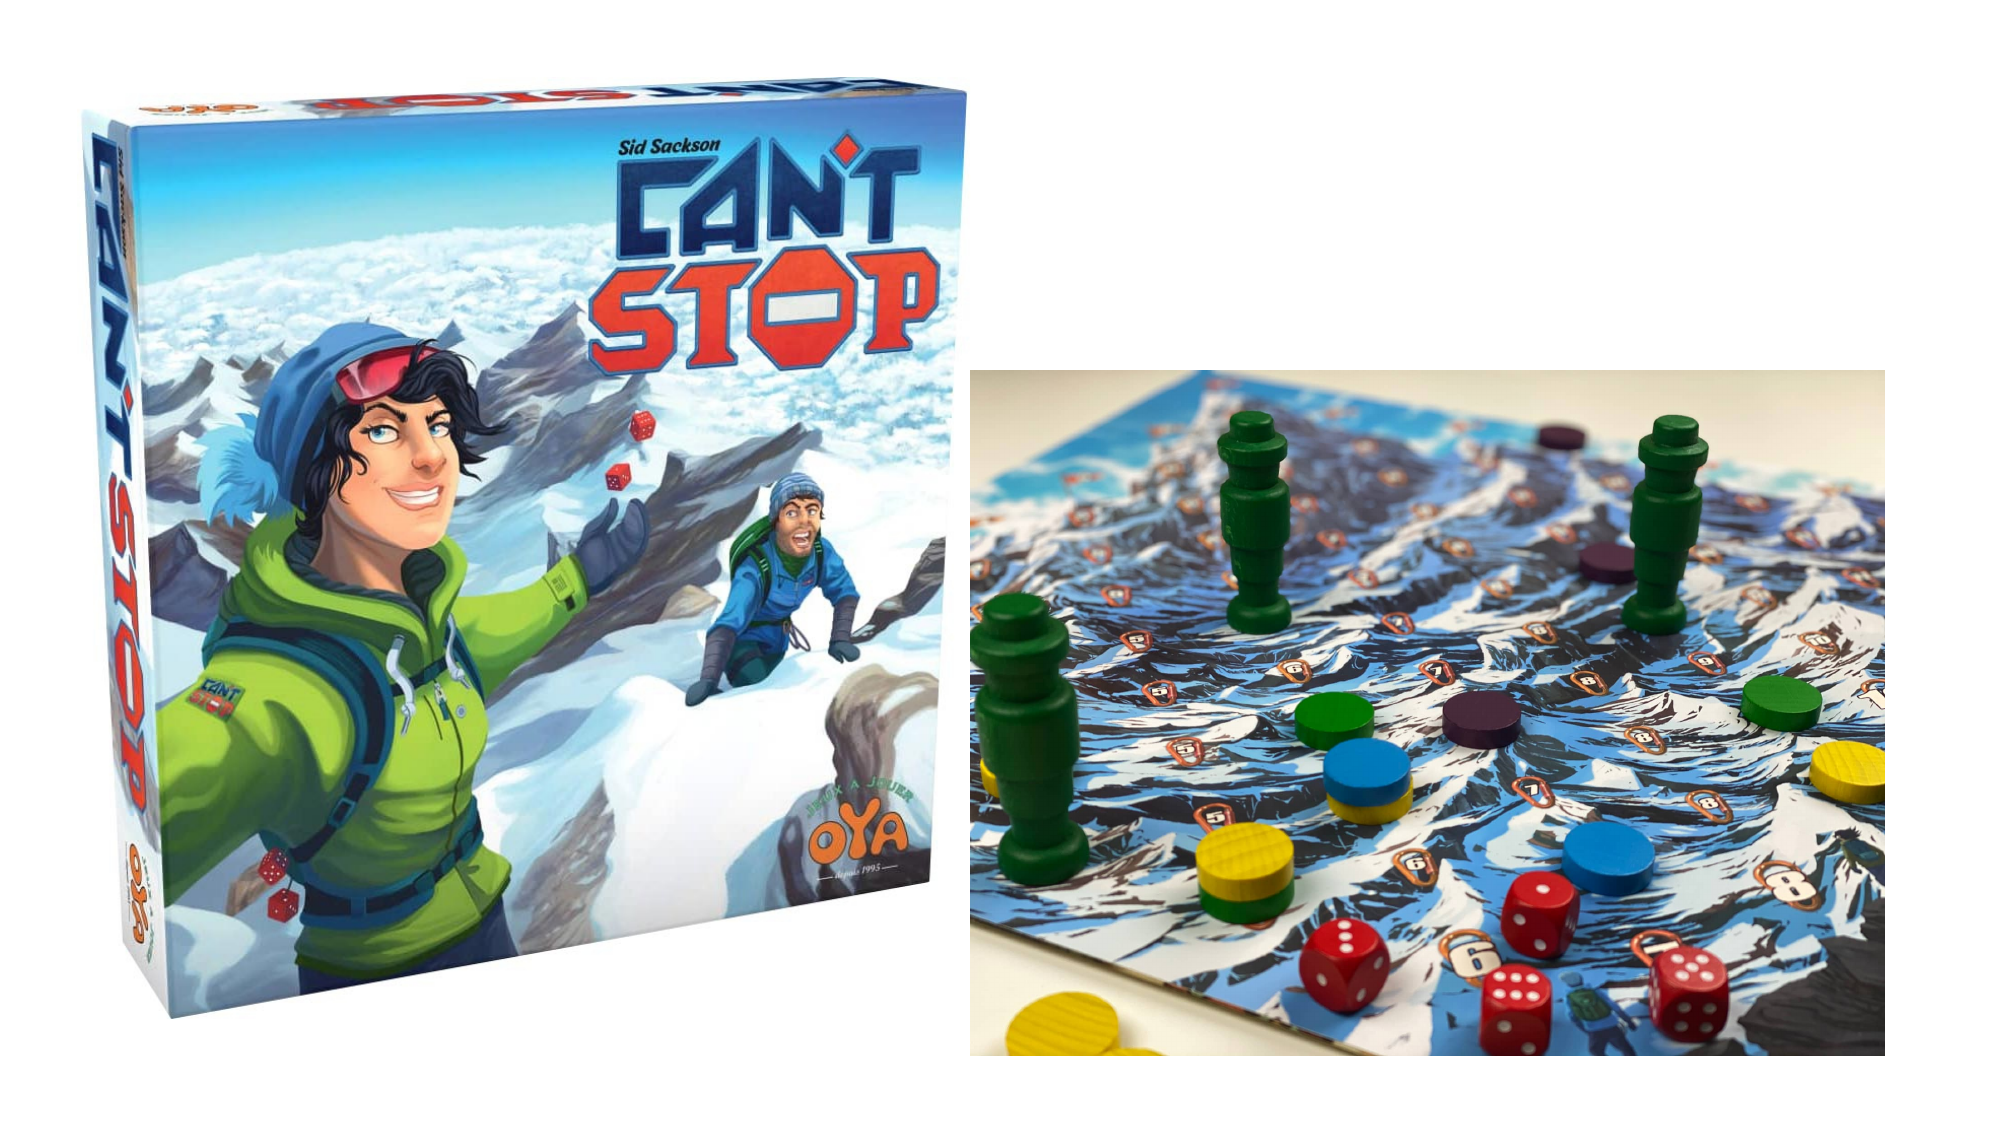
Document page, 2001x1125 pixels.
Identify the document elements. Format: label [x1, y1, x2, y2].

picture [77, 77, 1885, 1057]
